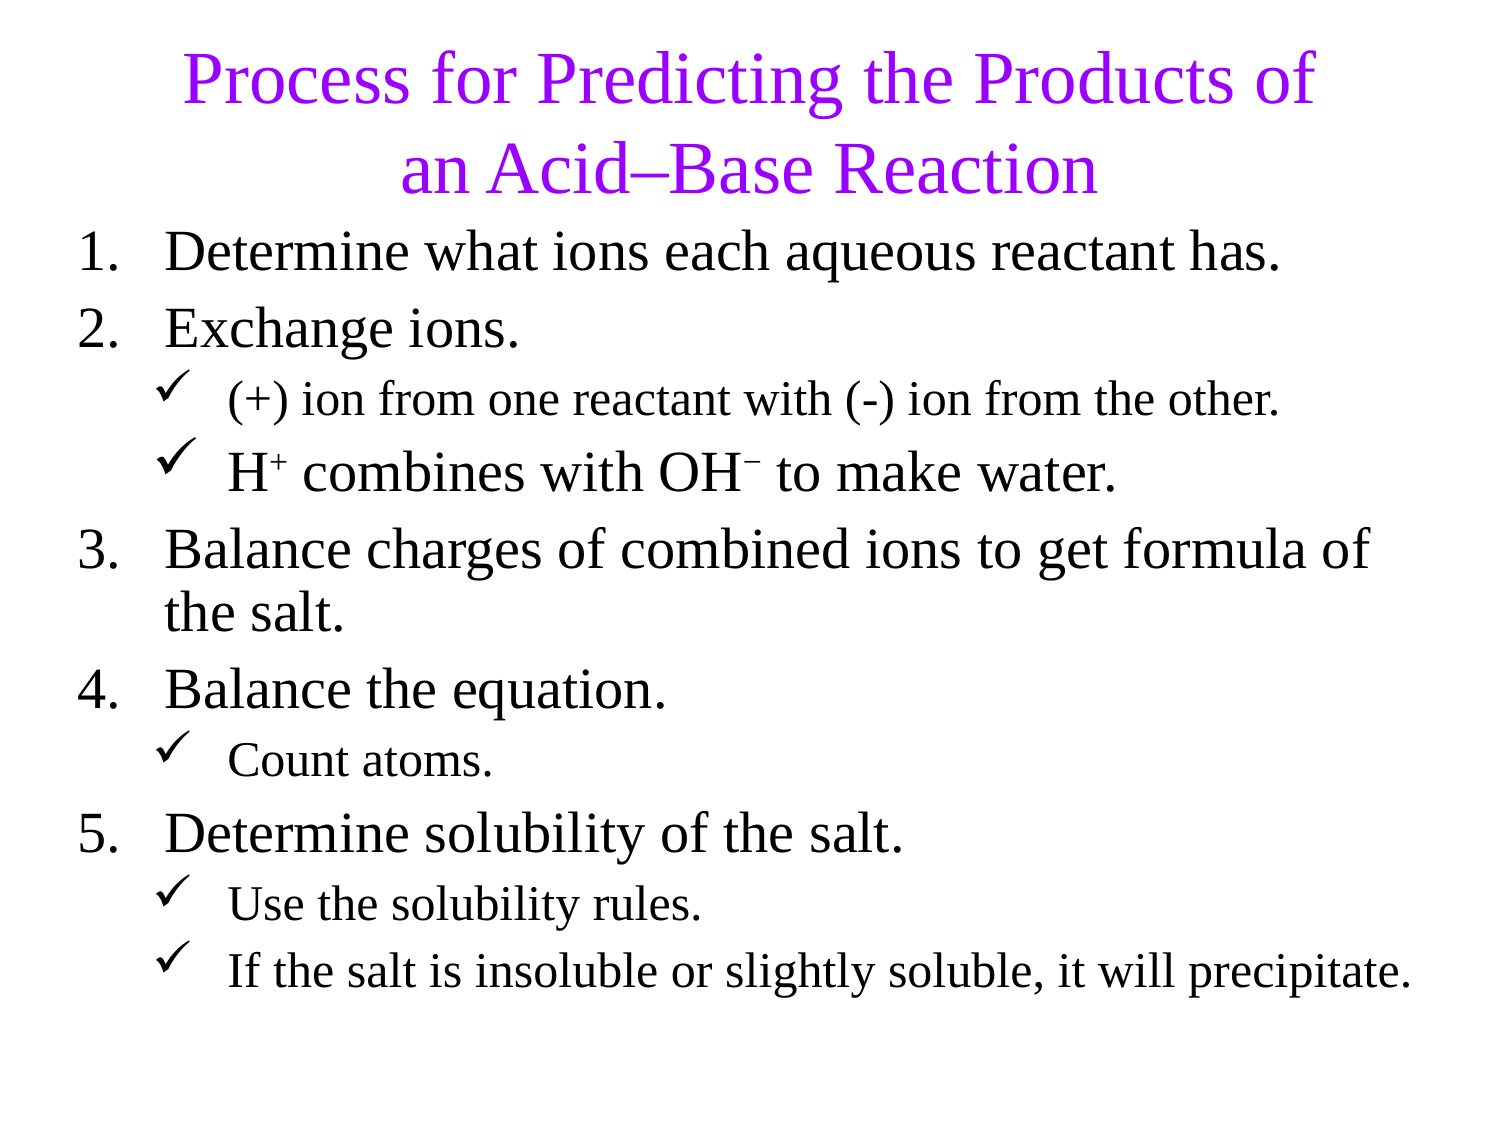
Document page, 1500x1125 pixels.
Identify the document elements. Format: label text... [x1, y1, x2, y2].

text_box Process for Predicting the Products of an Acid–Base Reaction [112, 24, 1388, 212]
text_box Determine what ions each aqueous reactant has. Exchange ions. (+) ion from one reactant with (-) ion from the other. H+ combines with OH− to make water. Balance charges of combined ions to get formula of the salt. Balance the equation. Count atoms. Determine solubility of the salt. Use the solubility rules. If the salt is insoluble or slightly soluble, it will precipitate. [62, 212, 1463, 1038]
